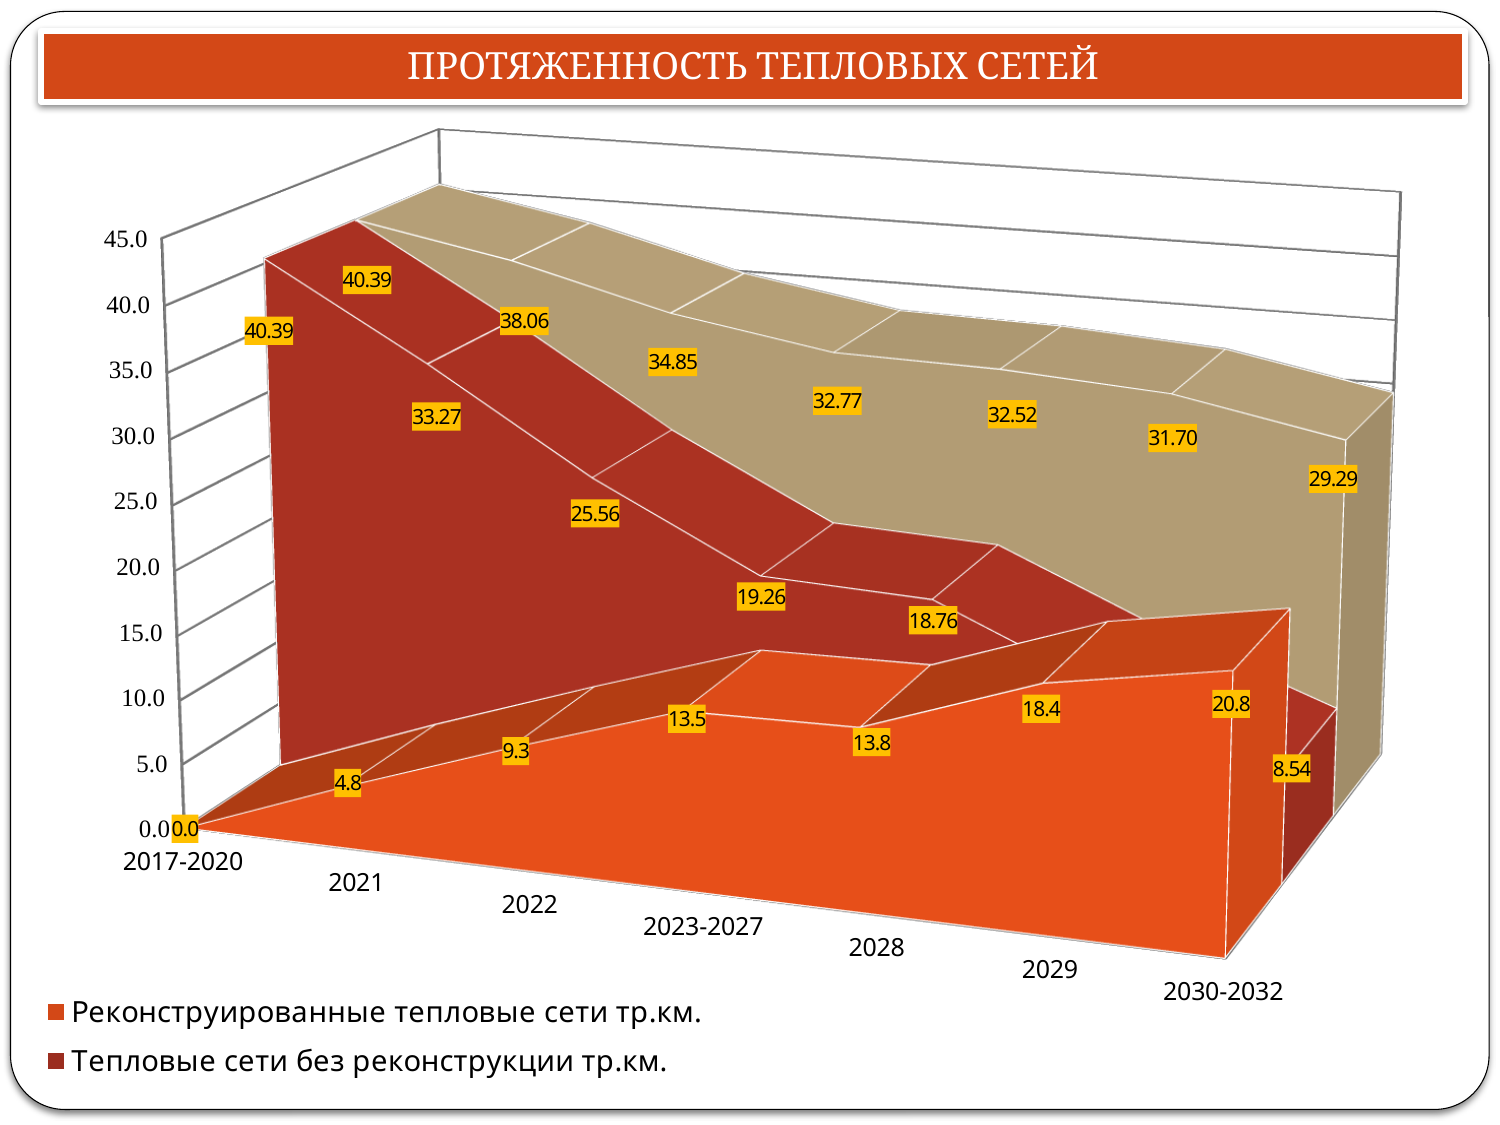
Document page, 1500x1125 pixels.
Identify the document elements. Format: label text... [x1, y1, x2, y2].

chart [23, 105, 1477, 1091]
title ПРОТЯЖЕННОСТЬ ТЕПЛОВЫХ СЕТЕЙ [38, 28, 1468, 104]
